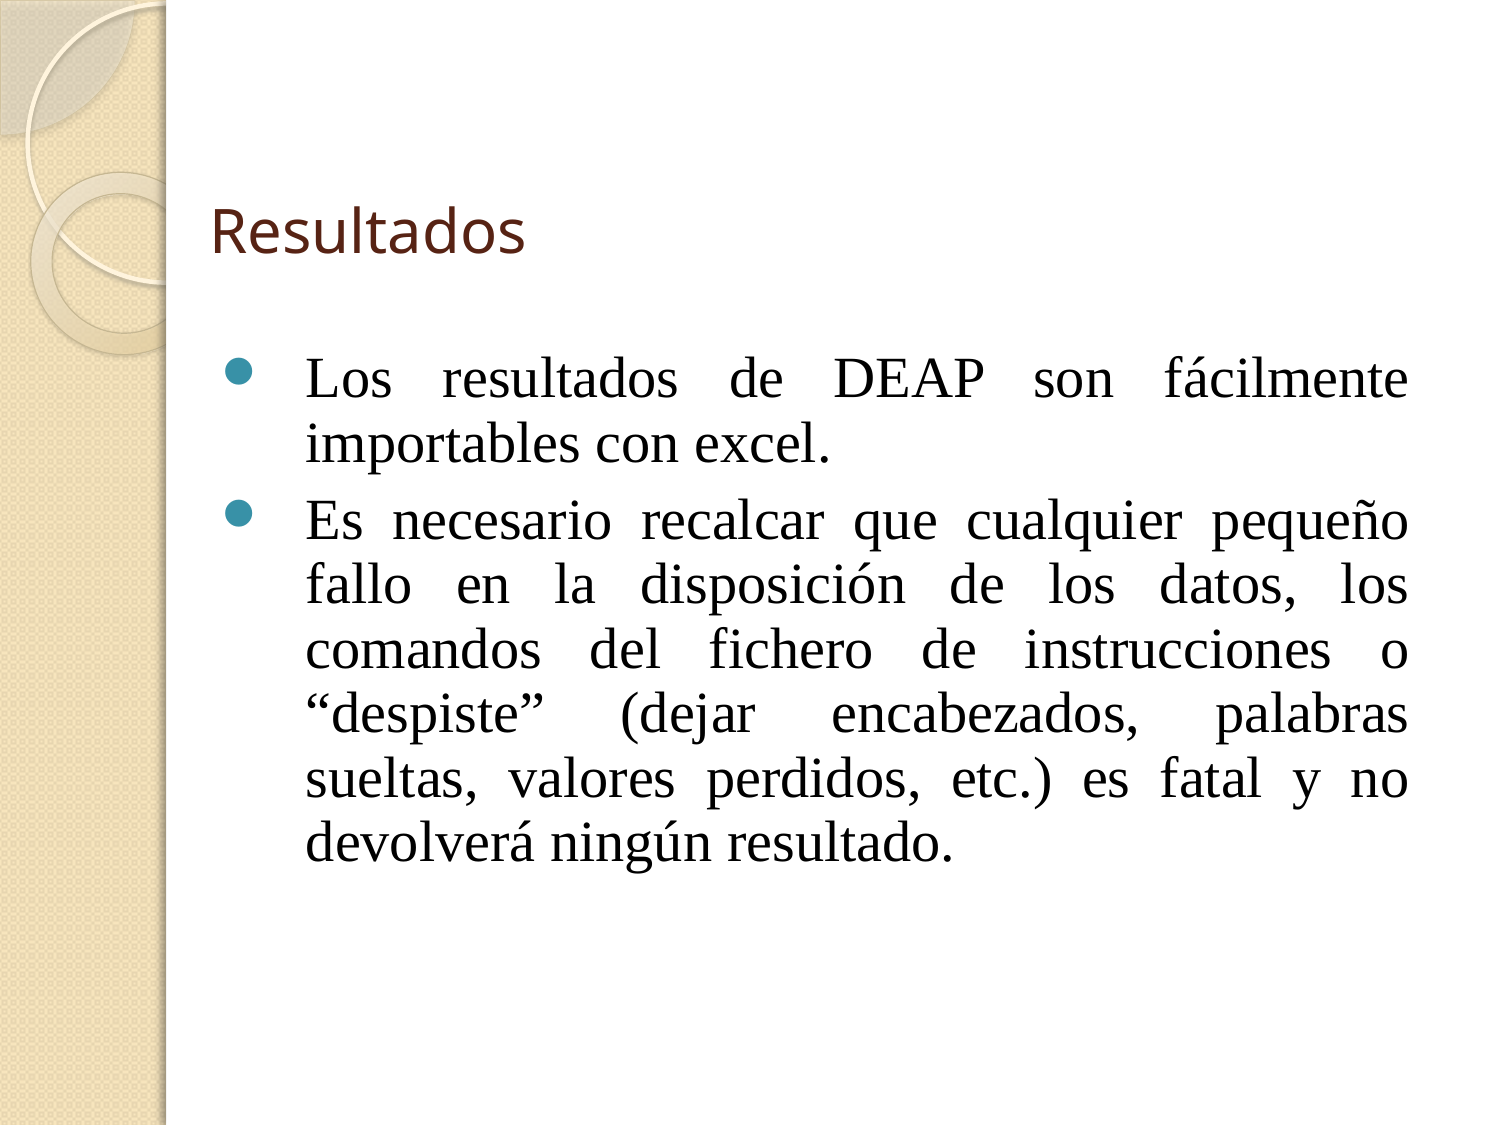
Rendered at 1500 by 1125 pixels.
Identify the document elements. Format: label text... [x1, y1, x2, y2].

title Resultados [194, 180, 1417, 280]
list Los resultados de DEAP son fácilmente importables con excel. Es necesario recalcar que cualquier pequeño fallo en la disposición de los datos, los comandos del fichero de instrucciones o “despiste” (dejar encabezados, palabras sueltas, valores perdidos, etc.) es fatal y no devolverá ningún resultado. [206, 338, 1425, 916]
